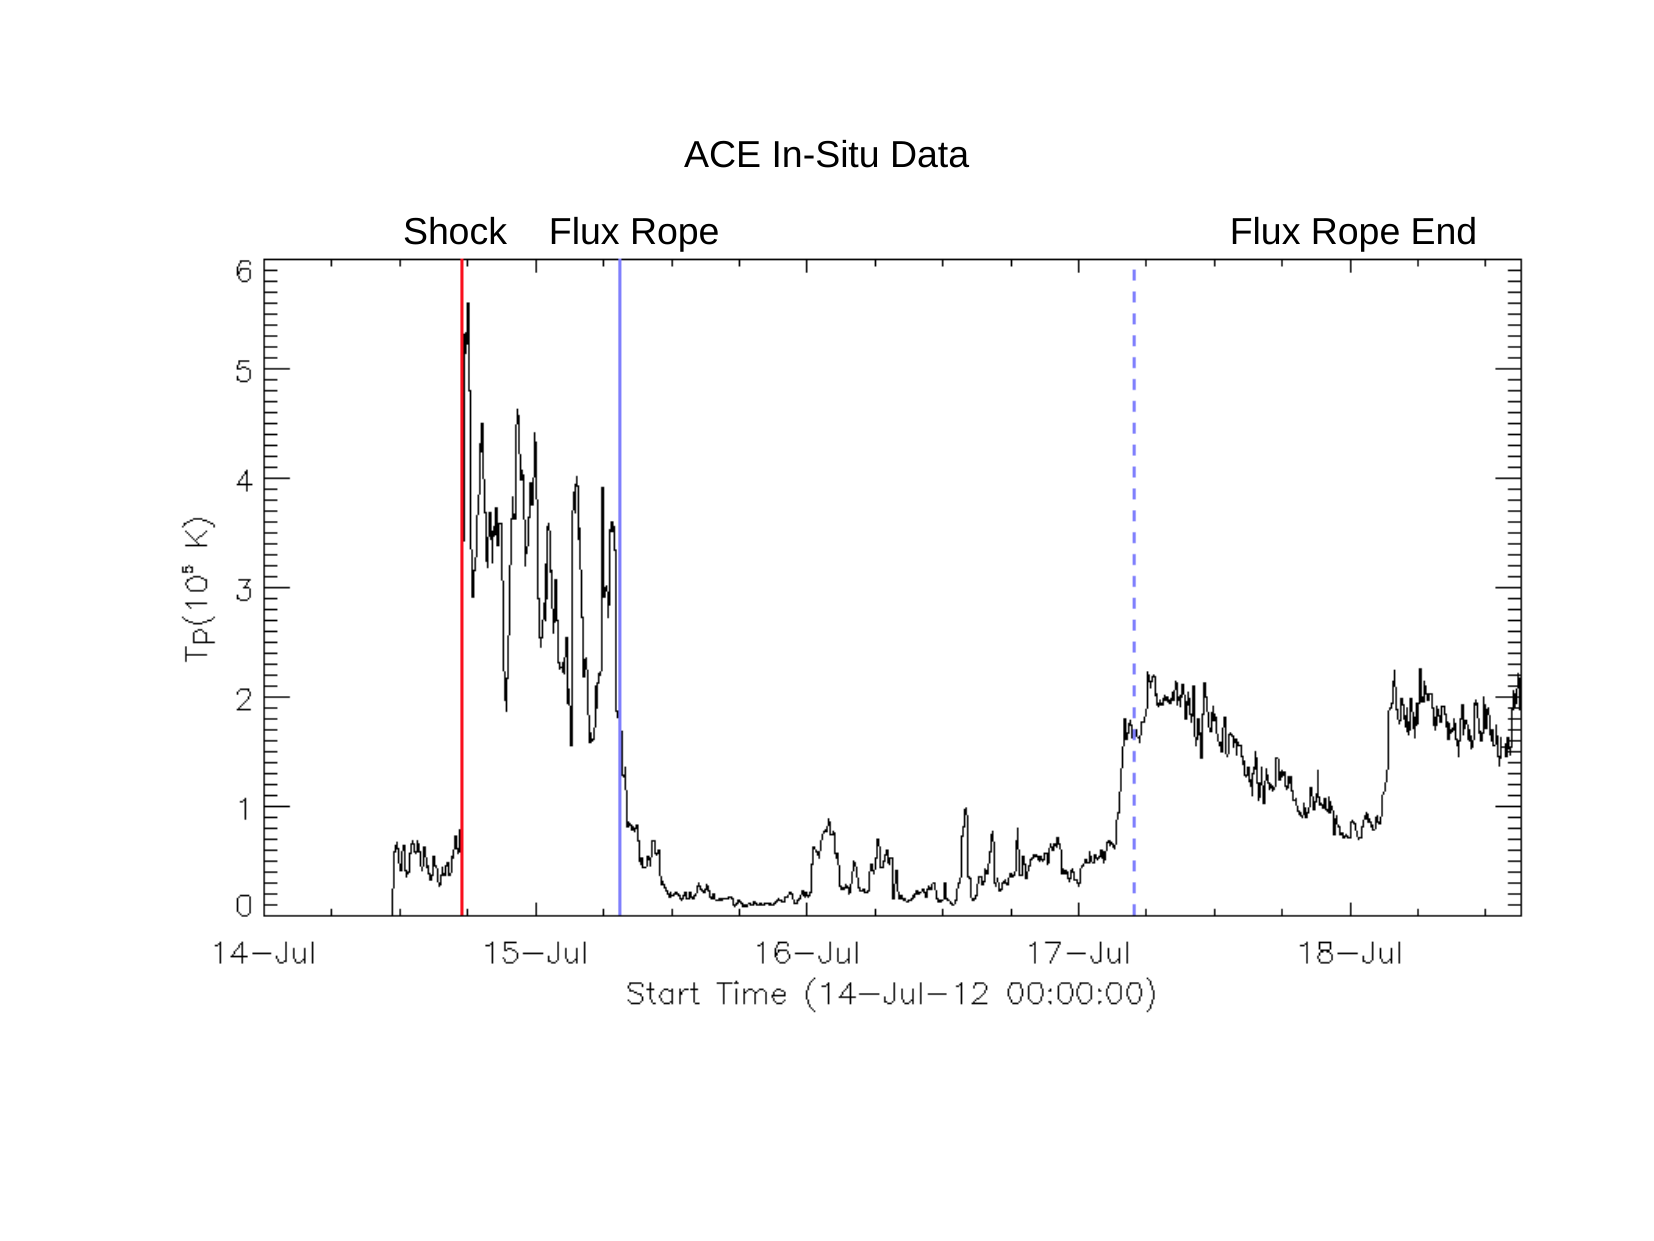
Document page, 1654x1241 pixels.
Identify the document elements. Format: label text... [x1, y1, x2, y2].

picture [76, 197, 1577, 1043]
text_box ACE In-Situ Data [82, 49, 1571, 195]
